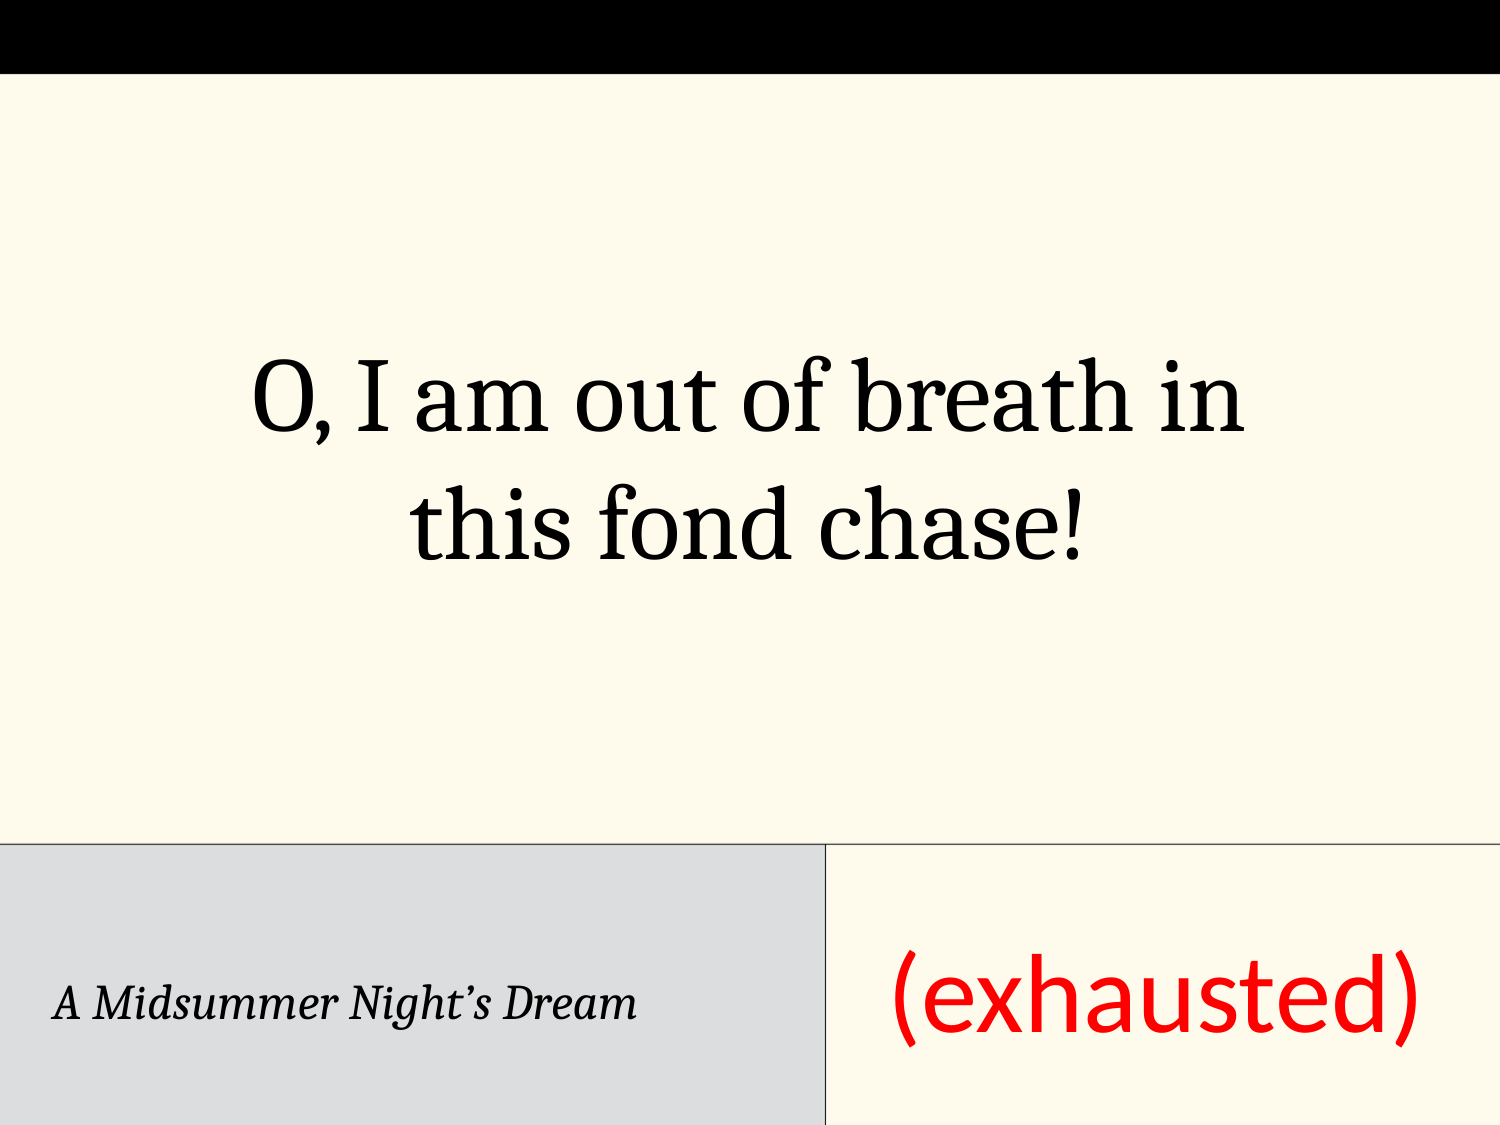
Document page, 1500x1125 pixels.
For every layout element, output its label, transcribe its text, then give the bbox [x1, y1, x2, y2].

text_box A Midsummer Night’s Dream [37, 962, 688, 1037]
text_box (exhausted) [862, 912, 1450, 1088]
picture [0, 0, 1500, 1125]
text_box O, I am out of breath in this fond chase! [168, 249, 1332, 592]
